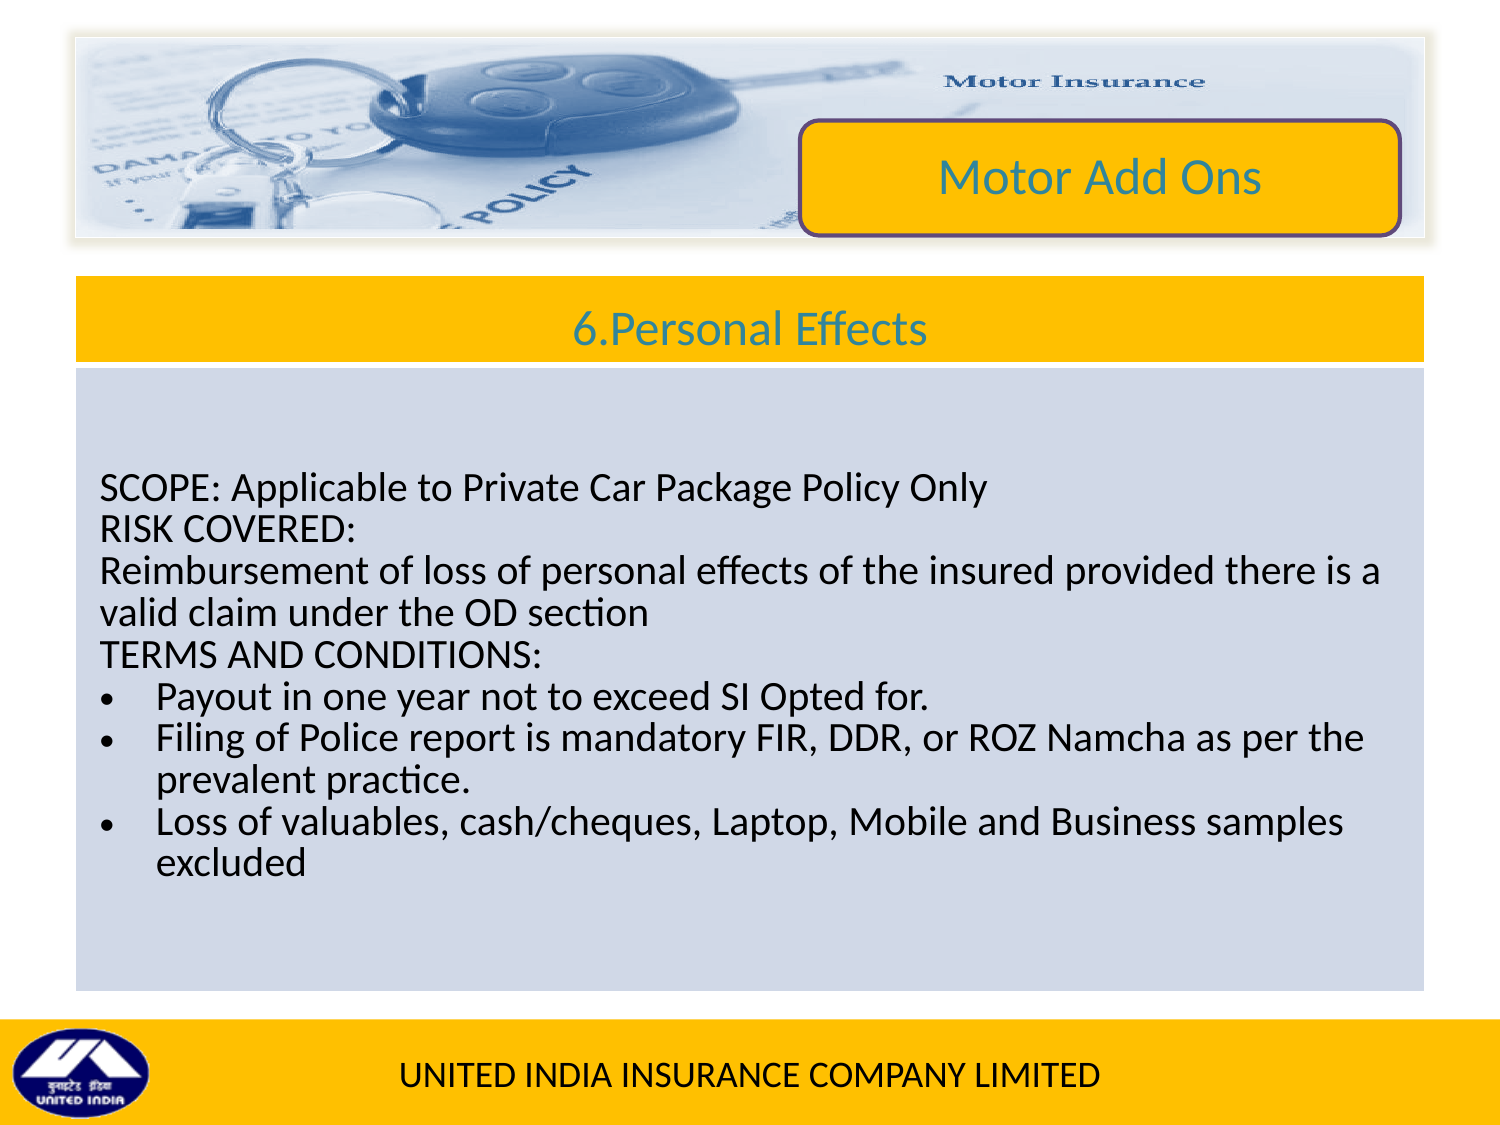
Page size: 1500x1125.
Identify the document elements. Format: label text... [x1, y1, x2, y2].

picture [11, 1027, 153, 1119]
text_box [799, 120, 1401, 236]
table_cell SCOPE: Applicable to Private Car Package Policy Only RISK COVERED: Reimbursement of loss of personal effects of the insured provided there is a valid claim under the OD section TERMS AND CONDITIONS: Payout in one year not to exceed SI Opted for. Filing of Police report is mandatory FIR, DDR, or ROZ Namcha as per the prevalent practice. Loss of valuables, cash/cheques, Laptop, Mobile and Business samples excluded [76, 368, 1424, 991]
table_header 6.Personal Effects [76, 276, 1424, 362]
text_box UNITED INDIA INSURANCE COMPANY LIMITED [0, 1019, 1500, 1125]
picture [74, 37, 1426, 238]
